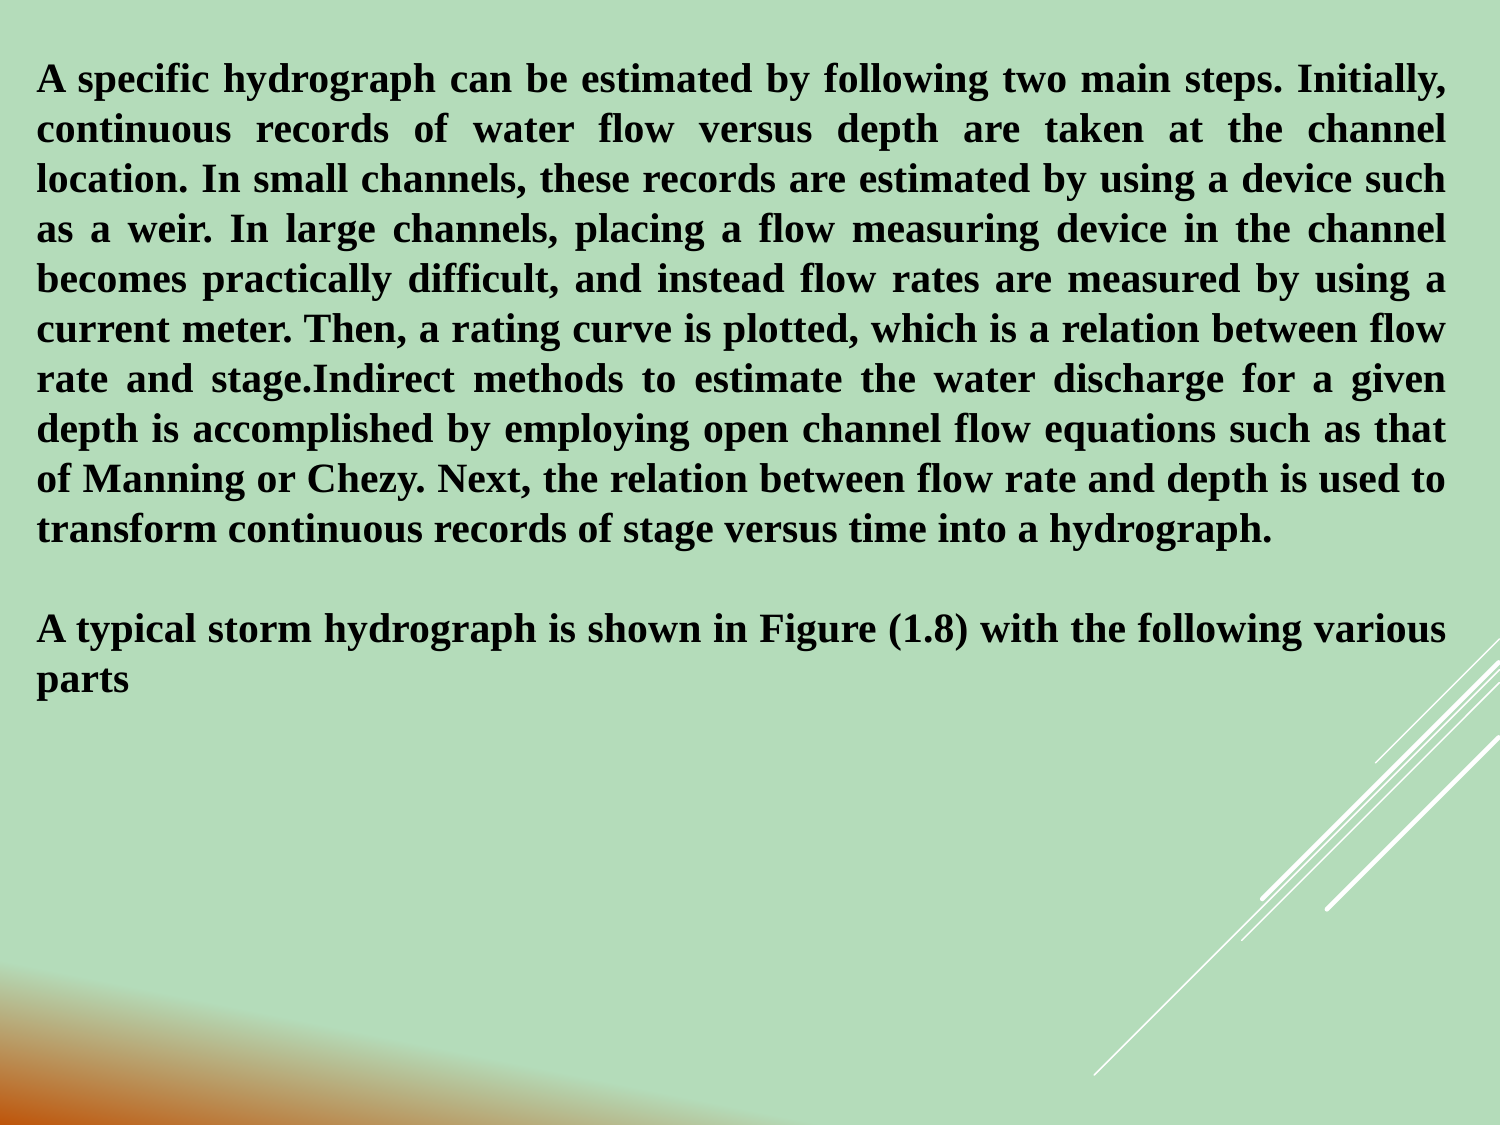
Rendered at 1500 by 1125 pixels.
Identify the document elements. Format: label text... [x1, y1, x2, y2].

text_box A specific hydrograph can be estimated by following two main steps. Initially, continuous records of water flow versus depth are taken at the channel location. In small channels, these records are estimated by using a device such as a weir. In large channels, placing a flow measuring device in the channel becomes practically difficult, and instead flow rates are measured by using a current meter. Then, a rating curve is plotted, which is a relation between flow rate and stage.Indirect methods to estimate the water discharge for a given depth is accomplished by employing open channel flow equations such as that of Manning or Chezy. Next, the relation between flow rate and depth is used to transform continuous records of stage versus time into a hydrograph. A typical storm hydrograph is shown in Figure (1.8) with the following various parts [21, 43, 1463, 759]
